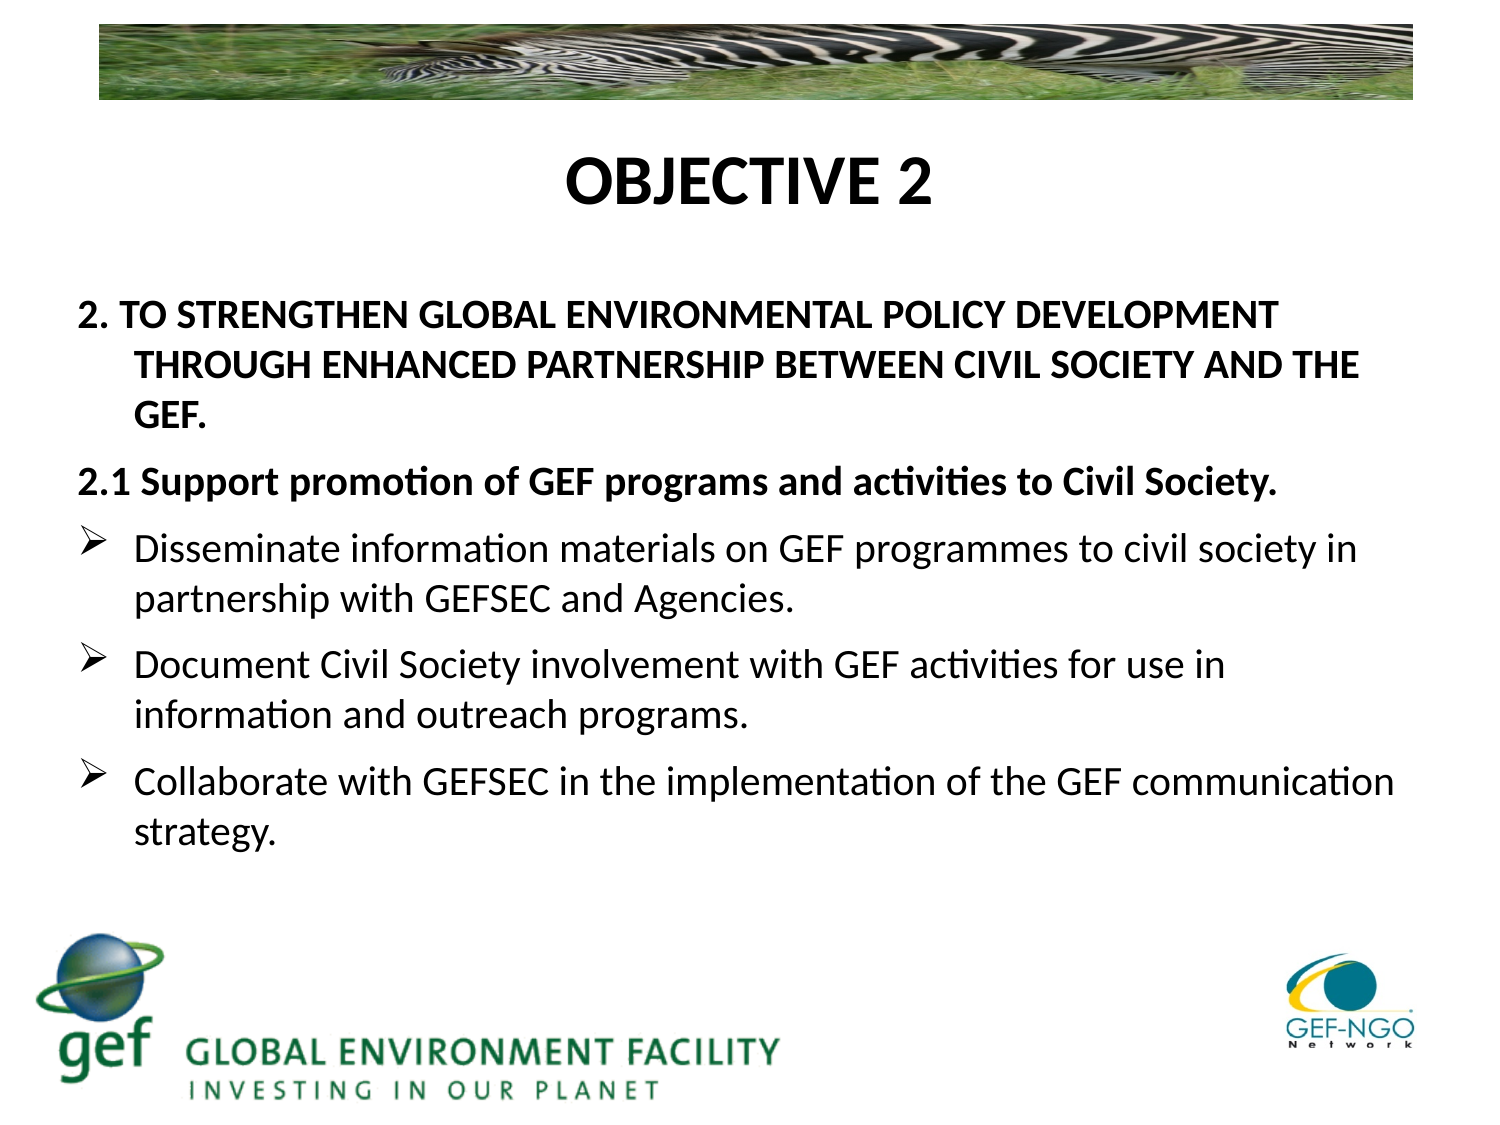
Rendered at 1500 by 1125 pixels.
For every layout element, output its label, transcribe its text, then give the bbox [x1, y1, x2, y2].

title OBJECTIVE 2 [75, 125, 1425, 313]
picture [1274, 938, 1426, 1063]
picture [25, 916, 798, 1113]
list 2. TO STRENGTHEN GLOBAL ENVIRONMENTAL POLICY DEVELOPMENT THROUGH ENHANCED PARTNERSHIP BETWEEN CIVIL SOCIETY AND THE GEF. 2.1 Support promotion of GEF programs and activities to Civil Society. Disseminate information materials on GEF programmes to civil society in partnership with GEFSEC and Agencies. Document Civil Society involvement with GEF activities for use in information and outreach programs. Collaborate with GEFSEC in the implementation of the GEF communication strategy. [62, 212, 1413, 955]
picture [99, 24, 1413, 101]
